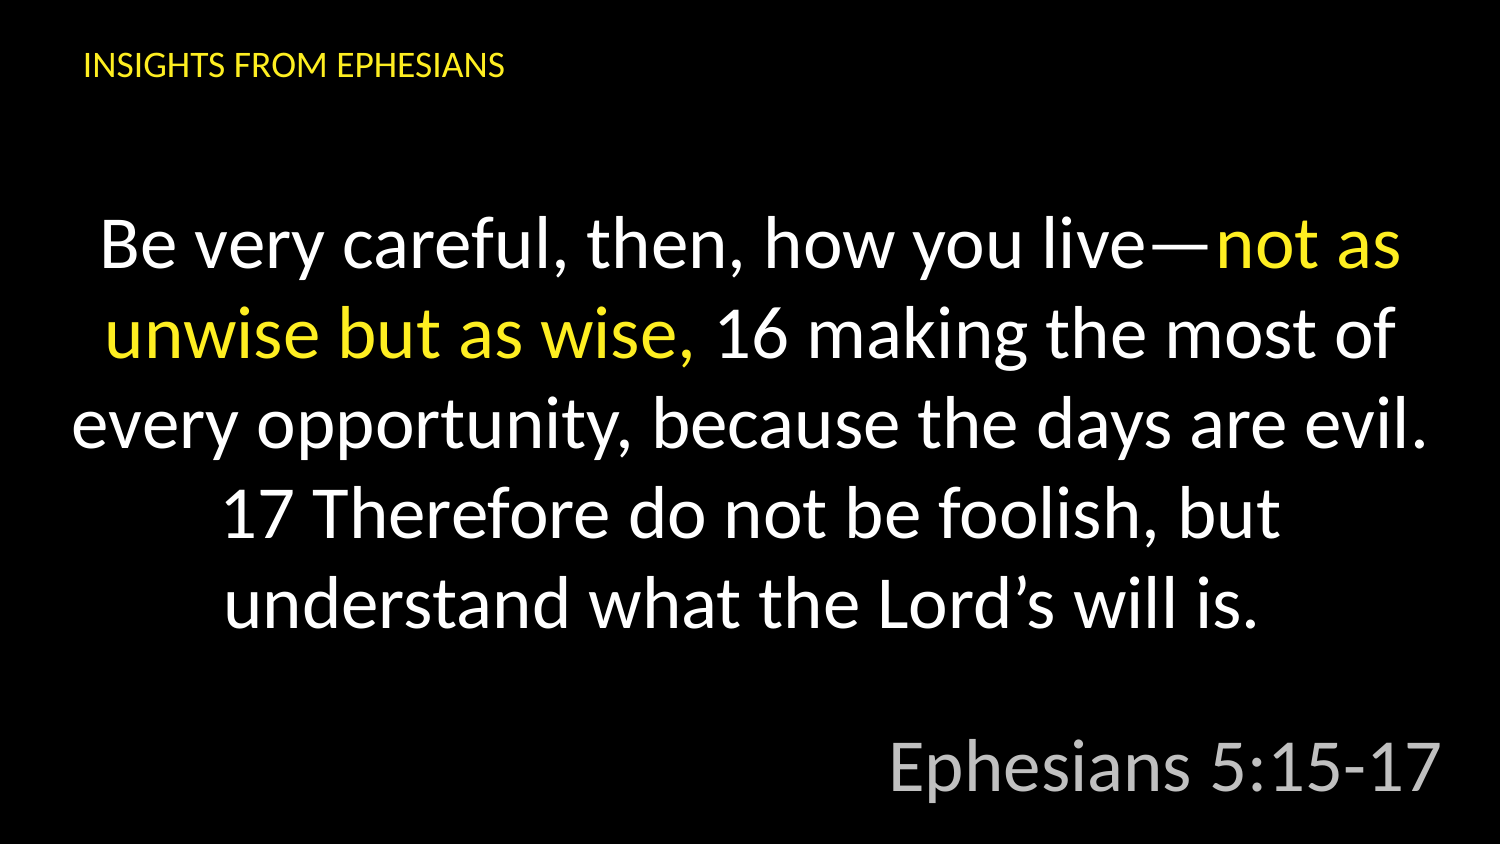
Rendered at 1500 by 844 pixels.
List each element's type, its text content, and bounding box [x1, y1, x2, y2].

text_box Be very careful, then, how you live—not as unwise but as wise, 16 making the most of every opportunity, because the days are evil. 17 Therefore do not be foolish, but understand what the Lord’s will is. [31, 185, 1471, 651]
text_box Ephesians 5:15-17 [672, 709, 1458, 814]
text_box INSIGHTS FROM EPHESIANS [68, 32, 546, 93]
